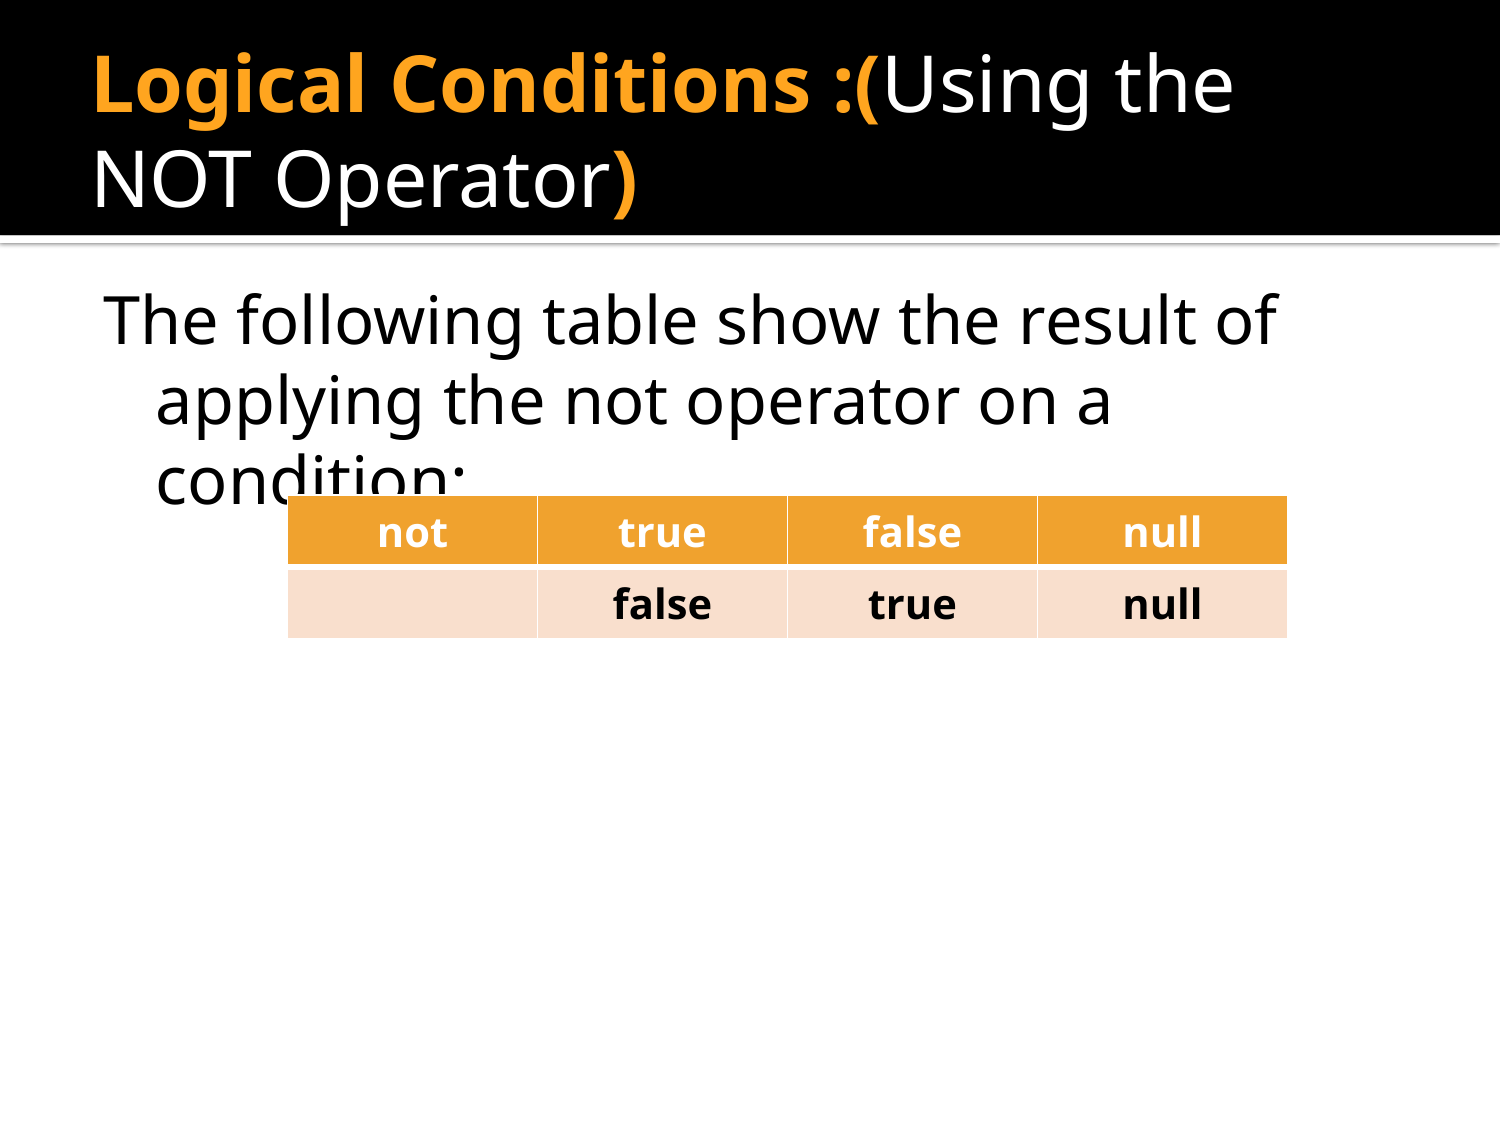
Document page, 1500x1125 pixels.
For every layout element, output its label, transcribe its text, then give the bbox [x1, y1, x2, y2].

list The following table show the result of applying the not operator on a condition: [74, 262, 1426, 1125]
table_header not [288, 496, 537, 564]
table_cell true [788, 570, 1037, 638]
table_header null [1038, 496, 1287, 564]
table_header false [788, 496, 1037, 564]
table_cell null [1038, 570, 1287, 638]
table_cell [288, 570, 537, 638]
table_cell false [538, 570, 787, 638]
title Logical Conditions :(Using the NOT Operator) [75, 25, 1425, 231]
table_header true [538, 496, 787, 564]
